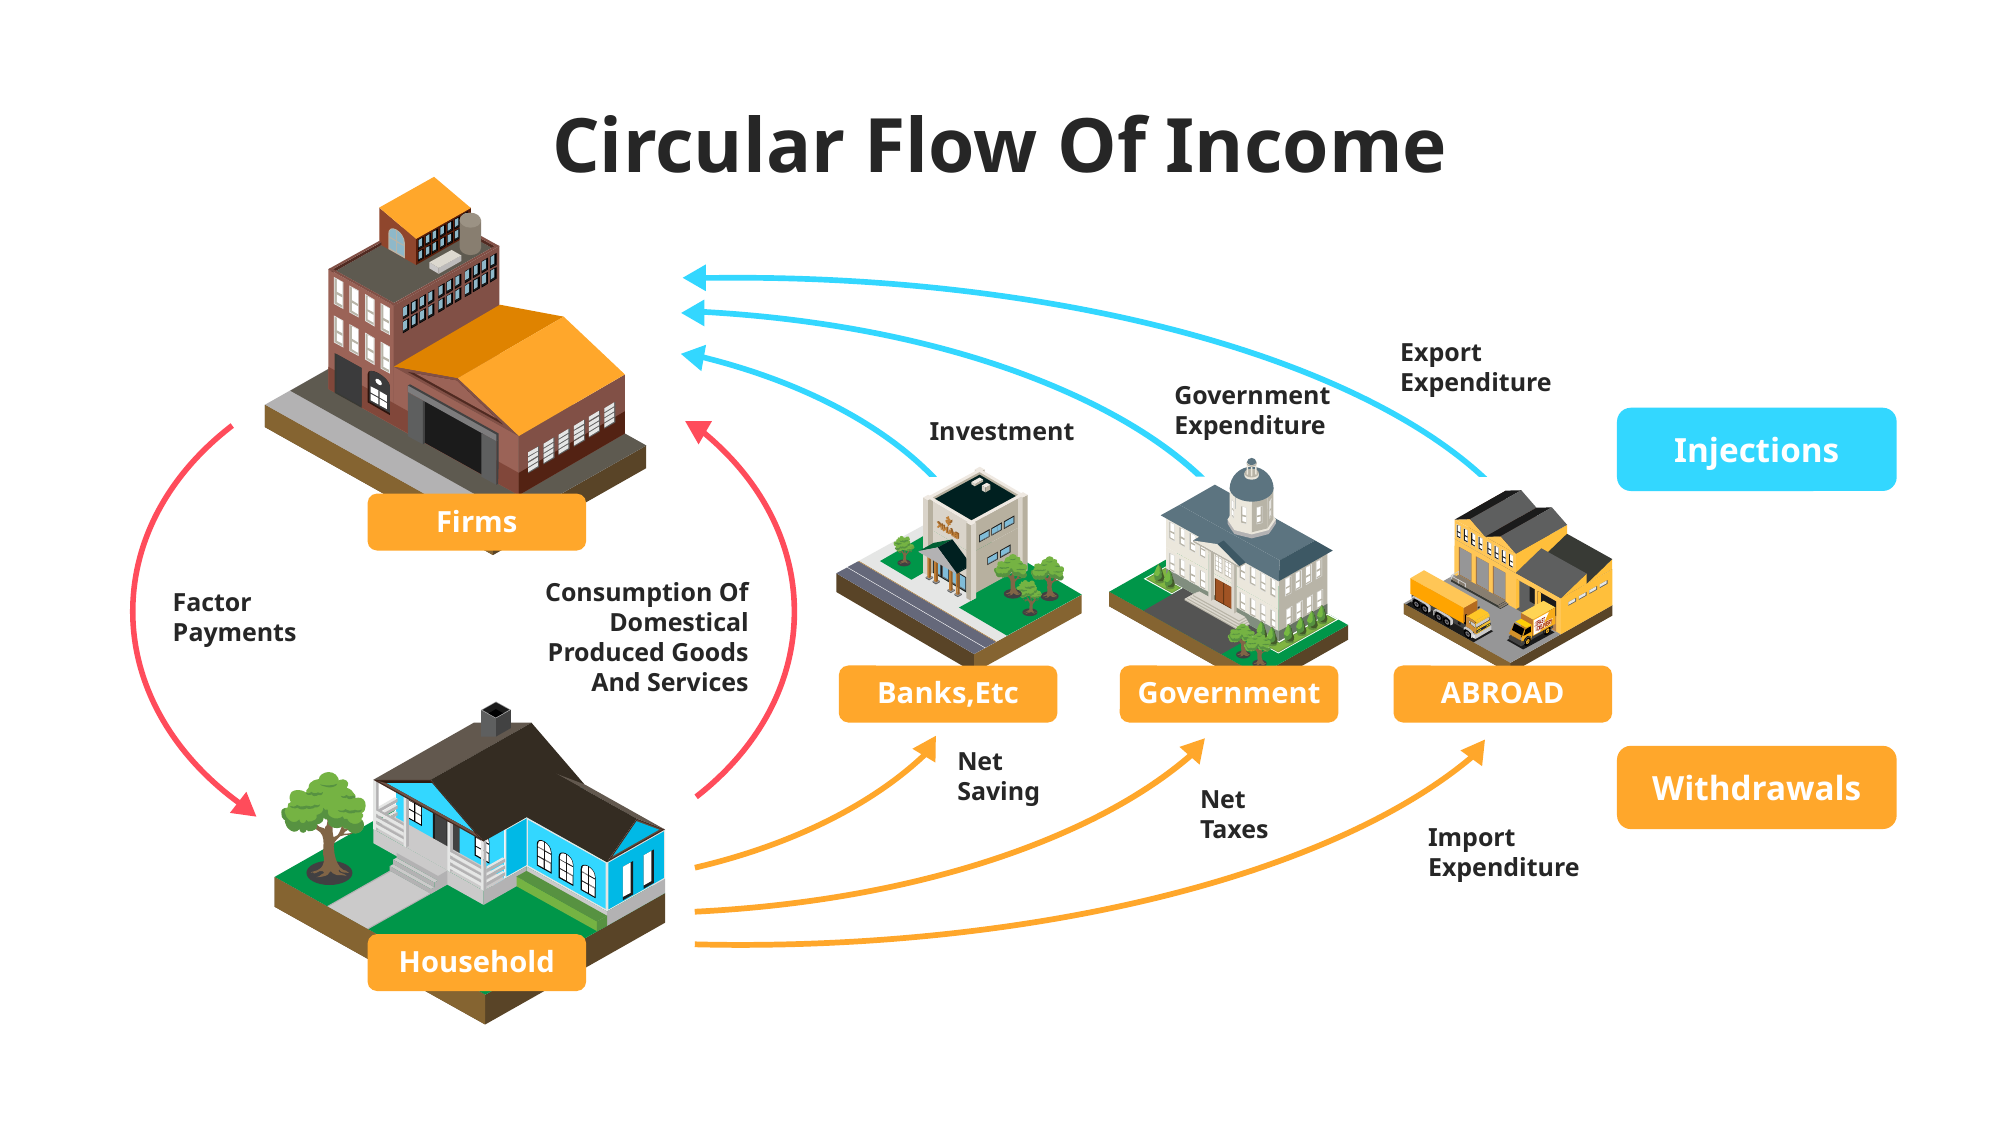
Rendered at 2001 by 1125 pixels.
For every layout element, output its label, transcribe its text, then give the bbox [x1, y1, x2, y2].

text_box Banks,Etc [814, 667, 1082, 718]
text_box Withdrawals [1637, 759, 1877, 815]
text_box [694, 737, 1492, 948]
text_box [836, 466, 1082, 673]
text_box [264, 176, 647, 556]
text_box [1403, 490, 1613, 674]
text_box Export Expenditure [1488, 328, 1629, 404]
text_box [274, 701, 665, 1025]
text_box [130, 423, 259, 823]
text_box Consumption Of Domestical Produced Goods And Services [496, 569, 683, 704]
text_box [1395, 718, 1611, 723]
title Circular Flow Of Income [335, 58, 1665, 238]
text_box Import Expenditure [1492, 814, 1658, 889]
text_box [683, 477, 798, 800]
text_box ABROAD [1369, 667, 1636, 718]
text_box Factor Payments [259, 579, 402, 654]
text_box Government [1095, 667, 1363, 718]
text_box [681, 299, 1205, 477]
text_box Injections [1659, 421, 1855, 477]
text_box [1121, 718, 1337, 723]
text_box [840, 718, 1056, 723]
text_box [682, 264, 1488, 477]
text_box [1616, 745, 1897, 830]
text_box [1109, 457, 1349, 691]
text_box [1616, 407, 1897, 492]
